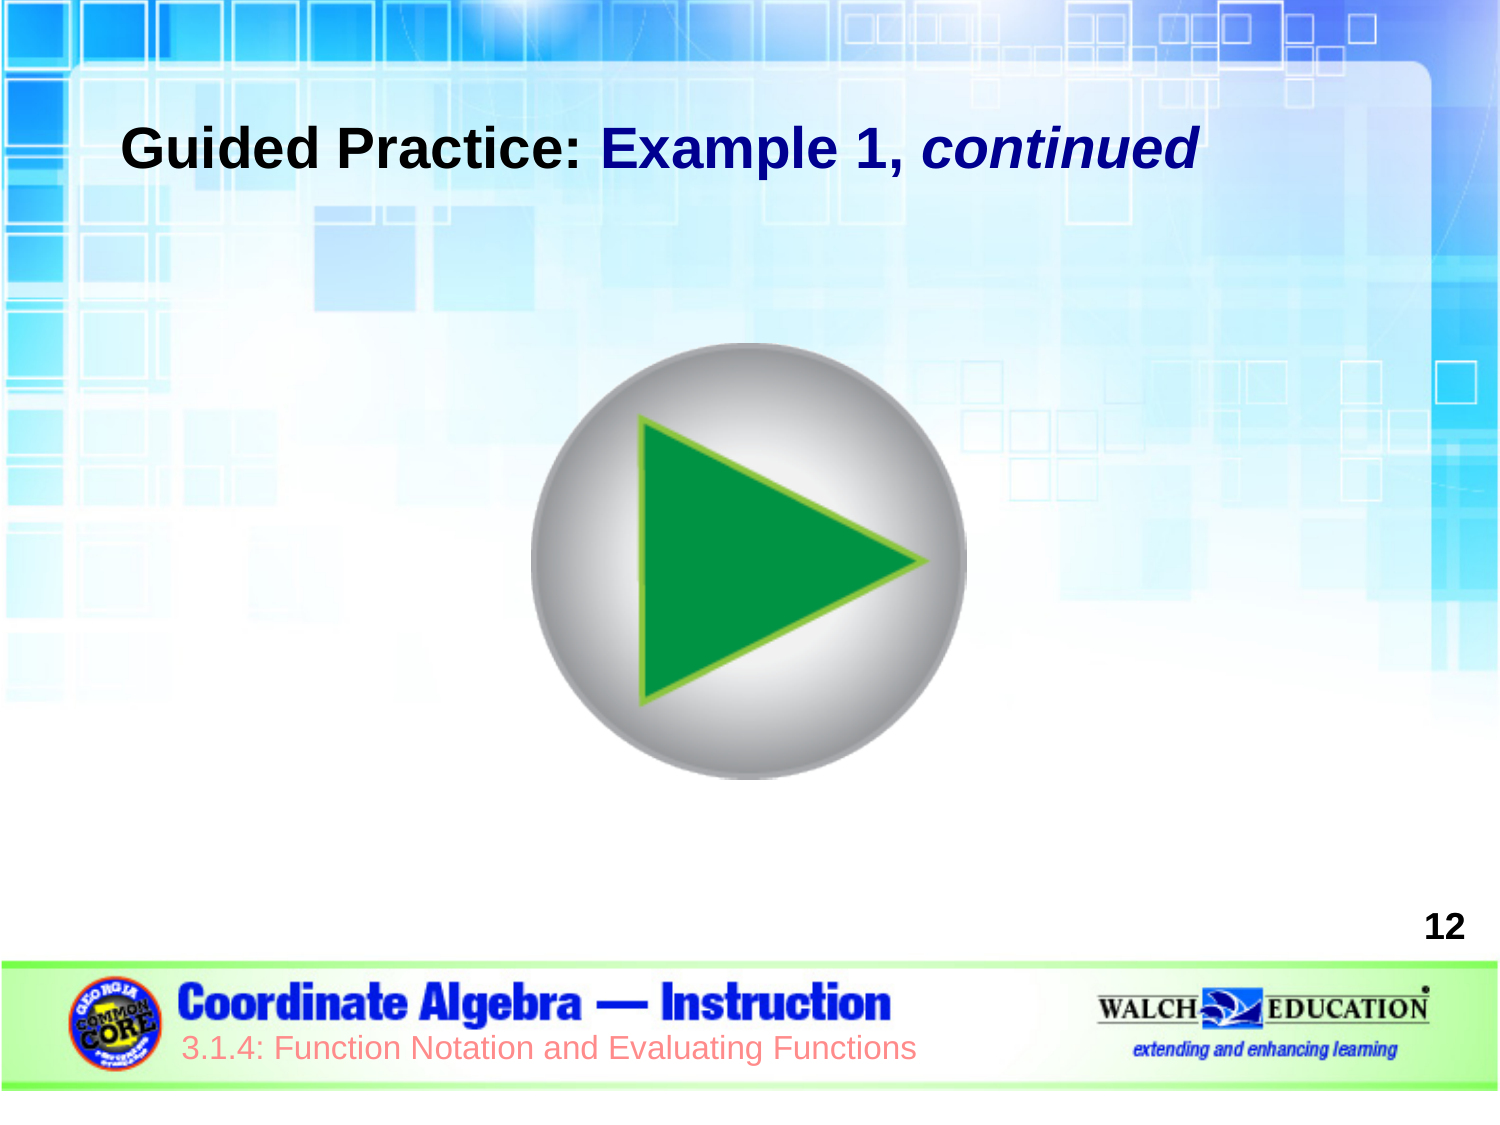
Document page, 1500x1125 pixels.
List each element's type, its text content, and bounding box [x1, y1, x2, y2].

footer 3.1.4: Function Notation and Evaluating Functions [166, 1024, 1080, 1069]
picture [1, 0, 1500, 1091]
text_box Guided Practice: Example 1, continued [105, 103, 1394, 925]
text_box 12 [1361, 901, 1481, 949]
text_box [164, 1020, 1072, 1064]
